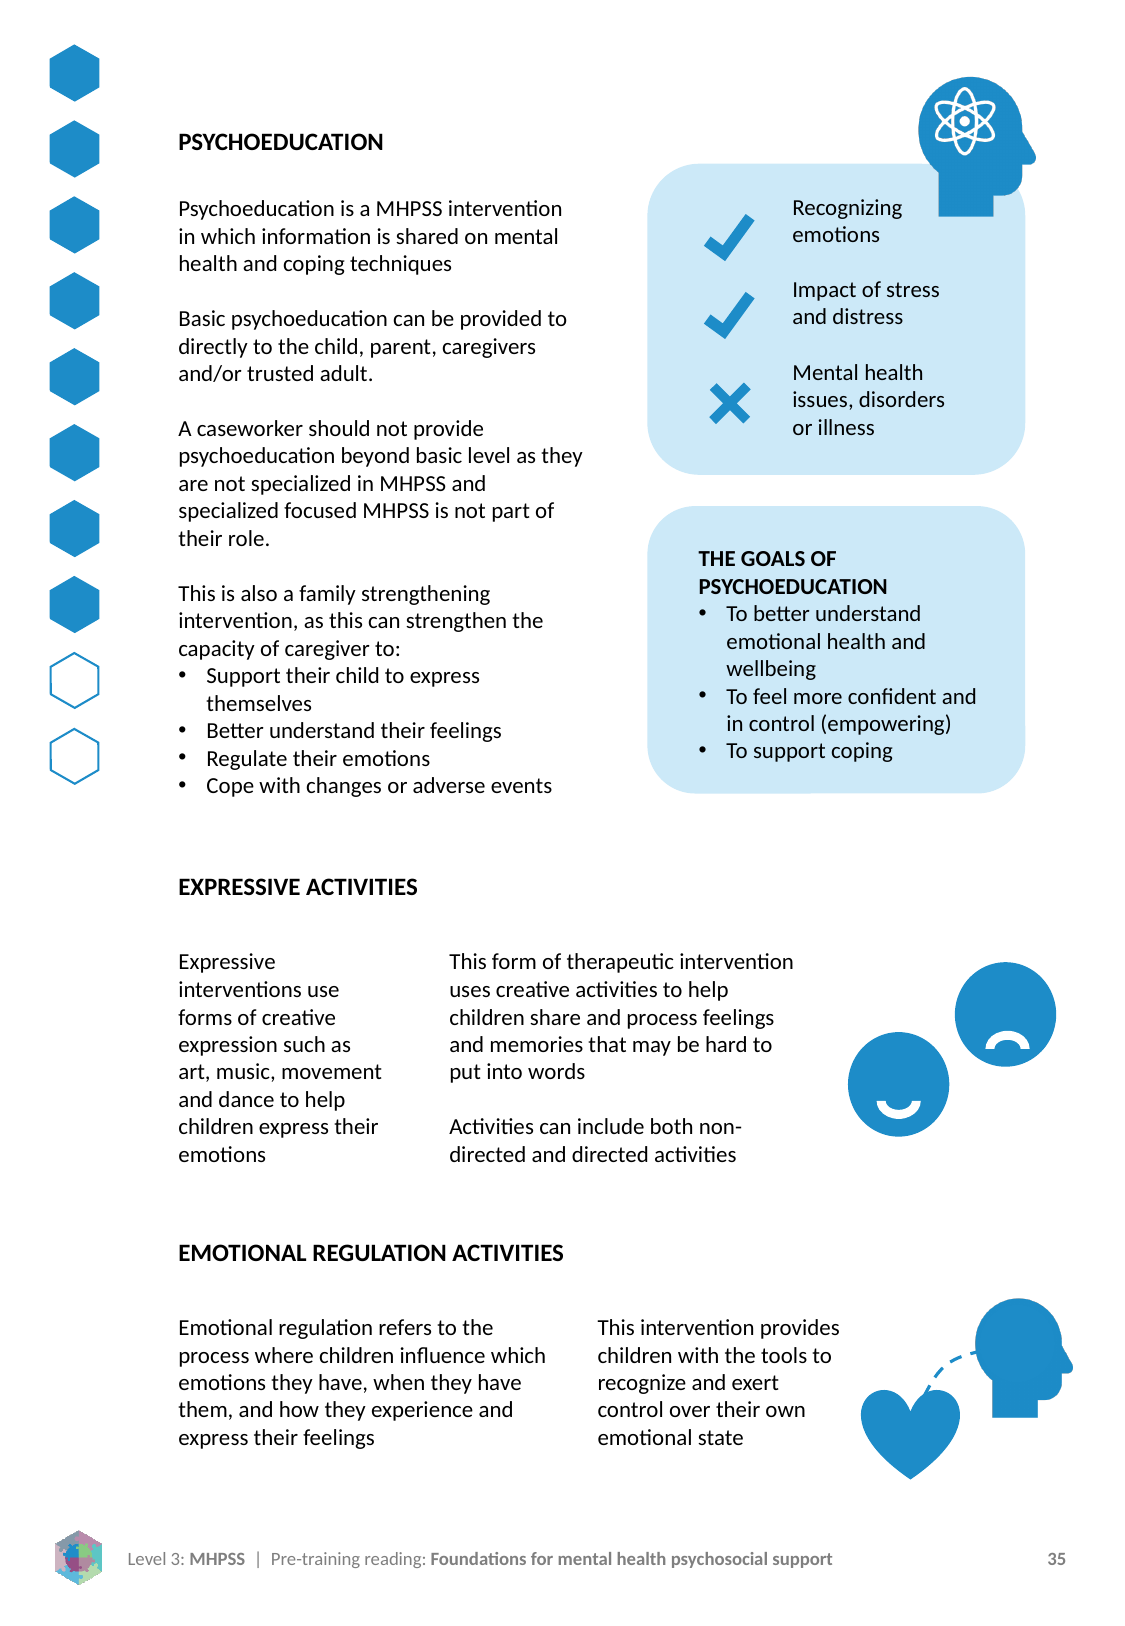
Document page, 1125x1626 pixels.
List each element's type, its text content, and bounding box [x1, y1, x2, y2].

text_box [647, 163, 1026, 475]
text_box [50, 45, 99, 101]
text_box Recognizing emotions Impact of stress and distress Mental health issues, disorders or illness [777, 184, 978, 447]
text_box PSYCHOEDUCATION [163, 118, 497, 164]
text_box [50, 653, 99, 708]
text_box [50, 425, 99, 481]
text_box [703, 291, 755, 340]
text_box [847, 961, 1057, 1137]
text_box [50, 577, 99, 632]
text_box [861, 1290, 1093, 1480]
text_box [709, 382, 751, 425]
text_box Psychoeducation is a MHPSS intervention in which information is shared on mental health and coping techniques Basic psychoeducation can be provided to directly to the child, parent, caregivers and/or trusted adult. A caseworker should not provide psychoeducation beyond basic level as they are not specialized in MHPSS and specialized focused MHPSS is not part of their role. This is also a family strengthening intervention, as this can strengthen the capacity of caregiver to: Support their child to express themselves Better understand their feelings Regulate their emotions Cope with changes or adverse events [163, 186, 600, 806]
picture [55, 1530, 102, 1585]
text_box [50, 273, 99, 329]
text_box EMOTIONAL REGULATION ACTIVITIES [163, 1229, 1026, 1274]
picture [893, 67, 1060, 234]
text_box THE GOALS OF PSYCHOEDUCATION To better understand emotional health and wellbeing To feel more confident and in control (empowering) To support coping [683, 536, 1007, 772]
text_box [703, 214, 755, 262]
text_box This form of therapeutic intervention uses creative activities to help children share and process feelings and memories that may be hard to put into words Activities can include both non-directed and directed activities [434, 939, 817, 1175]
text_box [50, 121, 99, 177]
text_box EXPRESSIVE ACTIVITIES [163, 862, 1026, 908]
text_box [647, 506, 1026, 794]
text_box Emotional regulation refers to the process where children influence which emotions they have, when they have them, and how they experience and express their feelings [163, 1305, 563, 1458]
text_box [50, 349, 99, 405]
text_box [50, 728, 99, 784]
text_box This intervention provides children with the tools to recognize and exert control over their own emotional state [582, 1305, 855, 1458]
text_box Expressive interventions use forms of creative expression such as art, music, movement and dance to help children express their emotions [163, 939, 404, 1175]
text_box [50, 501, 99, 557]
text_box [50, 197, 99, 253]
